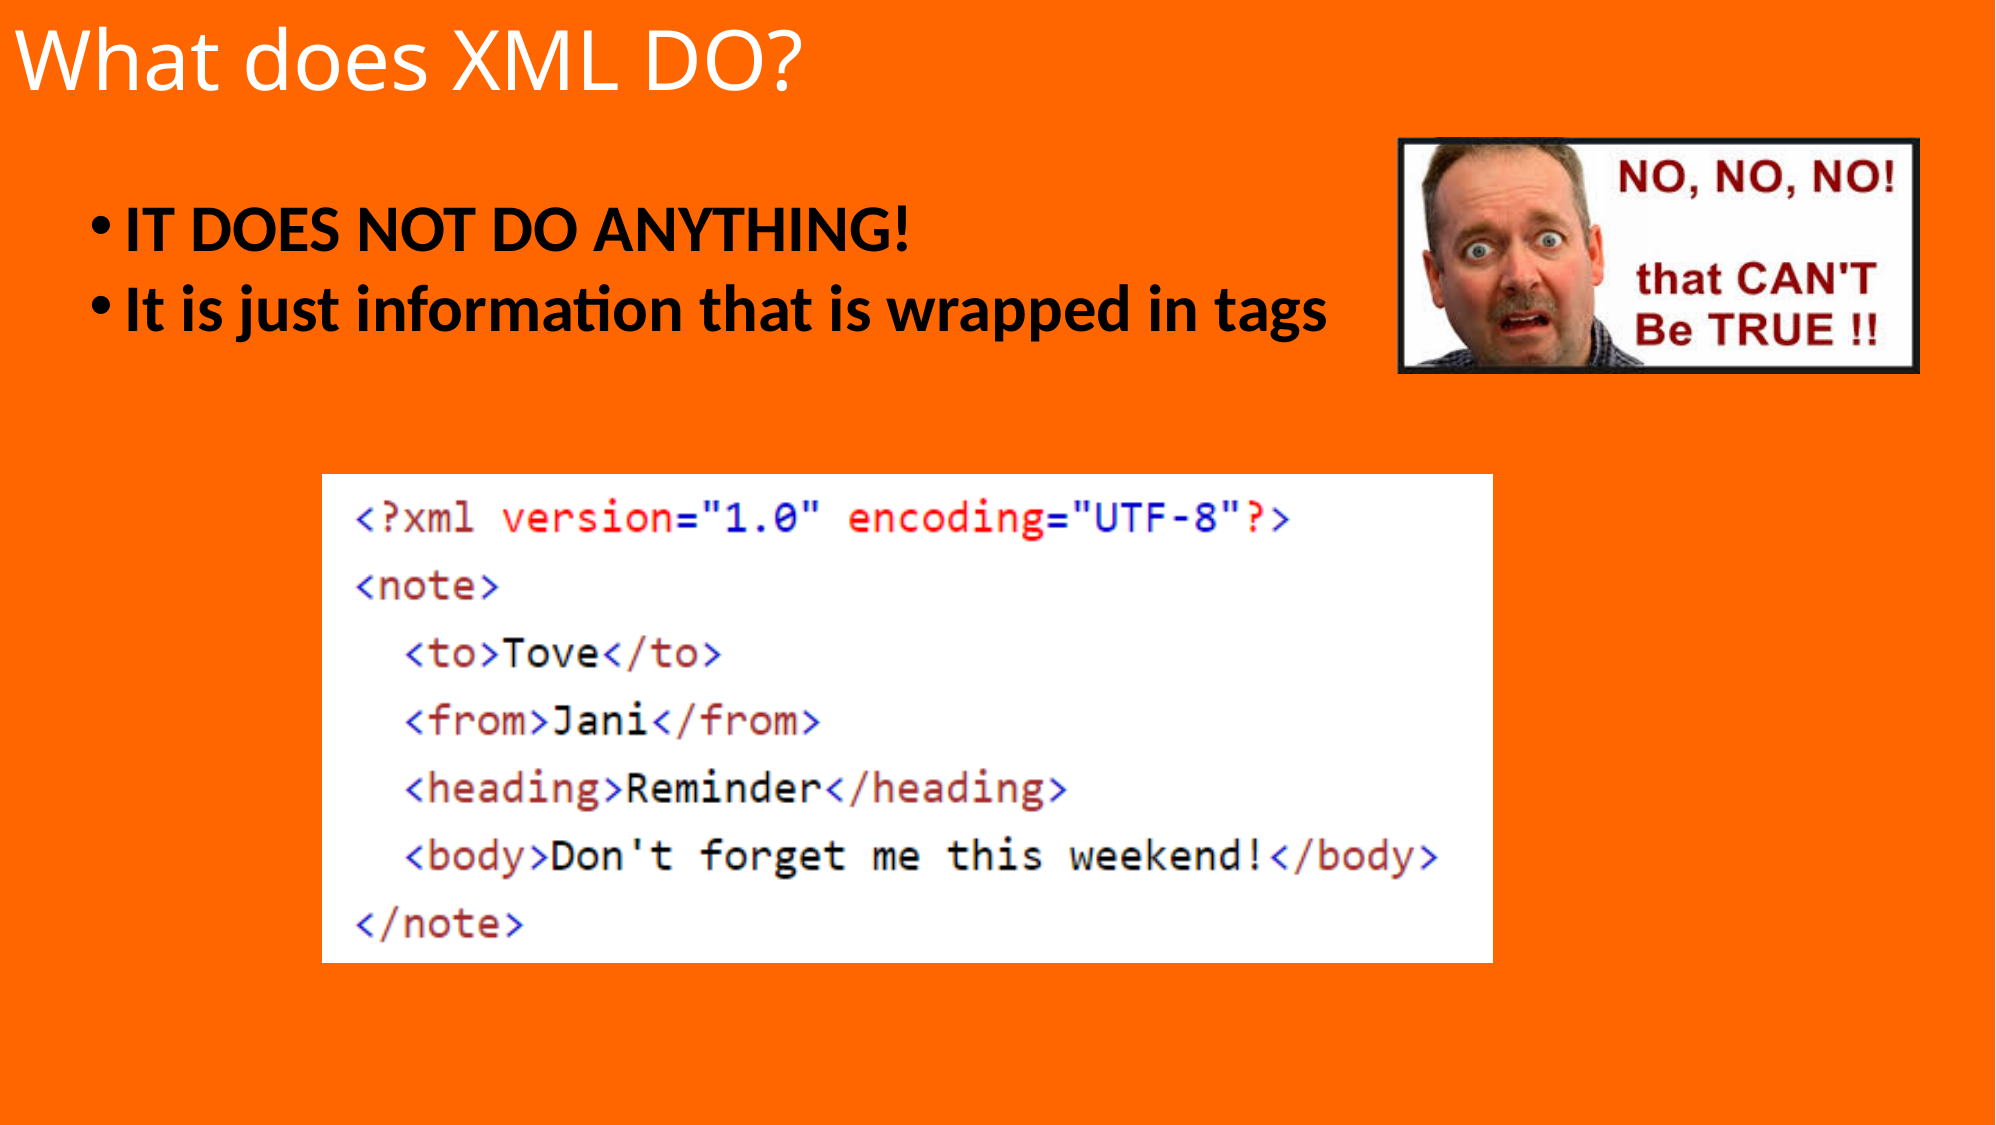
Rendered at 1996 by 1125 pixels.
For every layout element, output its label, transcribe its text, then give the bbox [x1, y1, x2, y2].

picture [322, 474, 1494, 963]
text_box IT DOES NOT DO ANYTHING! It is just information that is wrapped in tags [34, 176, 1995, 422]
picture [1397, 137, 1920, 374]
text_box What does XML DO? [0, 0, 1996, 115]
